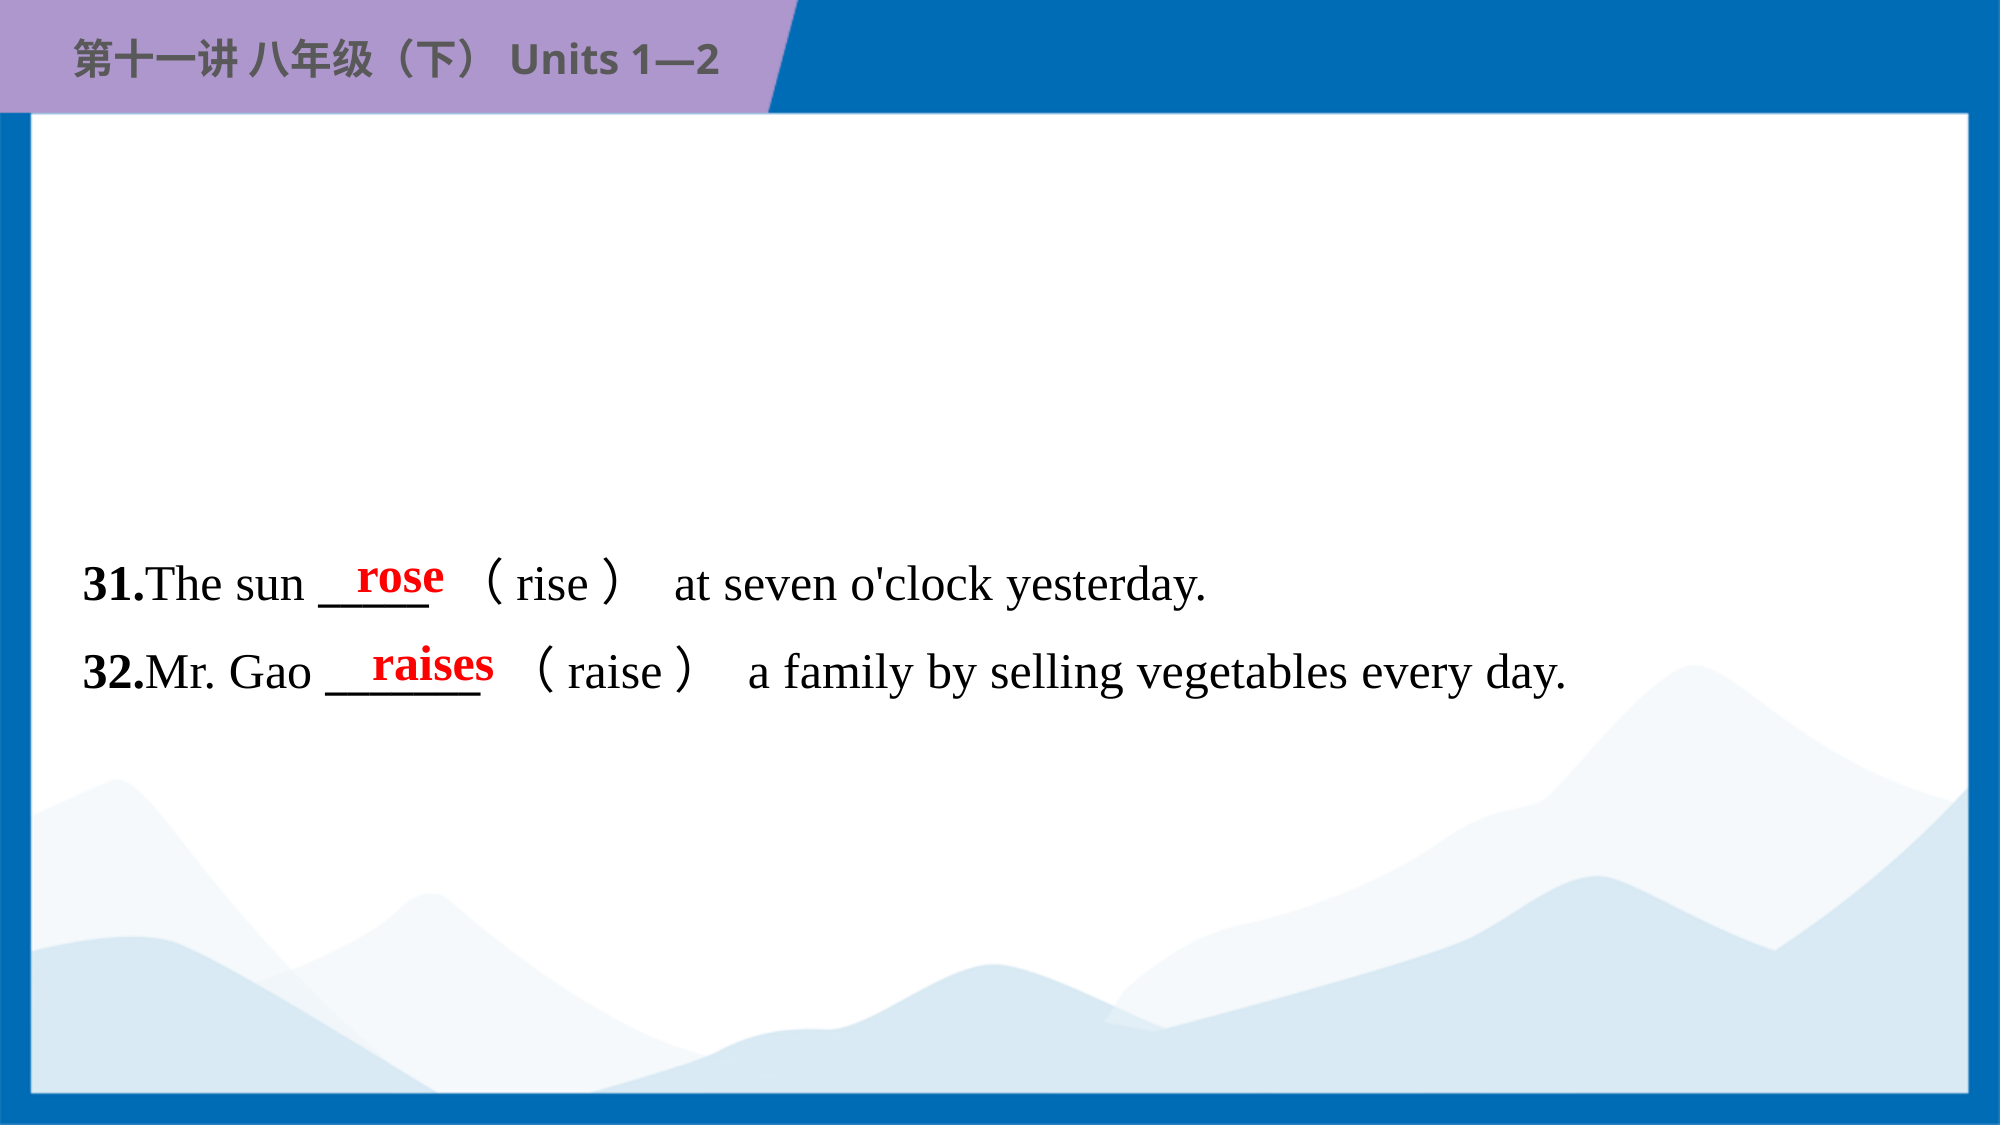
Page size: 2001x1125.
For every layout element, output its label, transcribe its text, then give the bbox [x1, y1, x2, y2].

text_box rose [338, 514, 463, 593]
text_box 31.The sun _____ （rise） at seven o'clock yesterday. 32.Mr. Gao _______ （raise） a family by selling vegetables every day. [82, 519, 1917, 689]
text_box raises [354, 602, 513, 682]
picture [0, 0, 2000, 1125]
